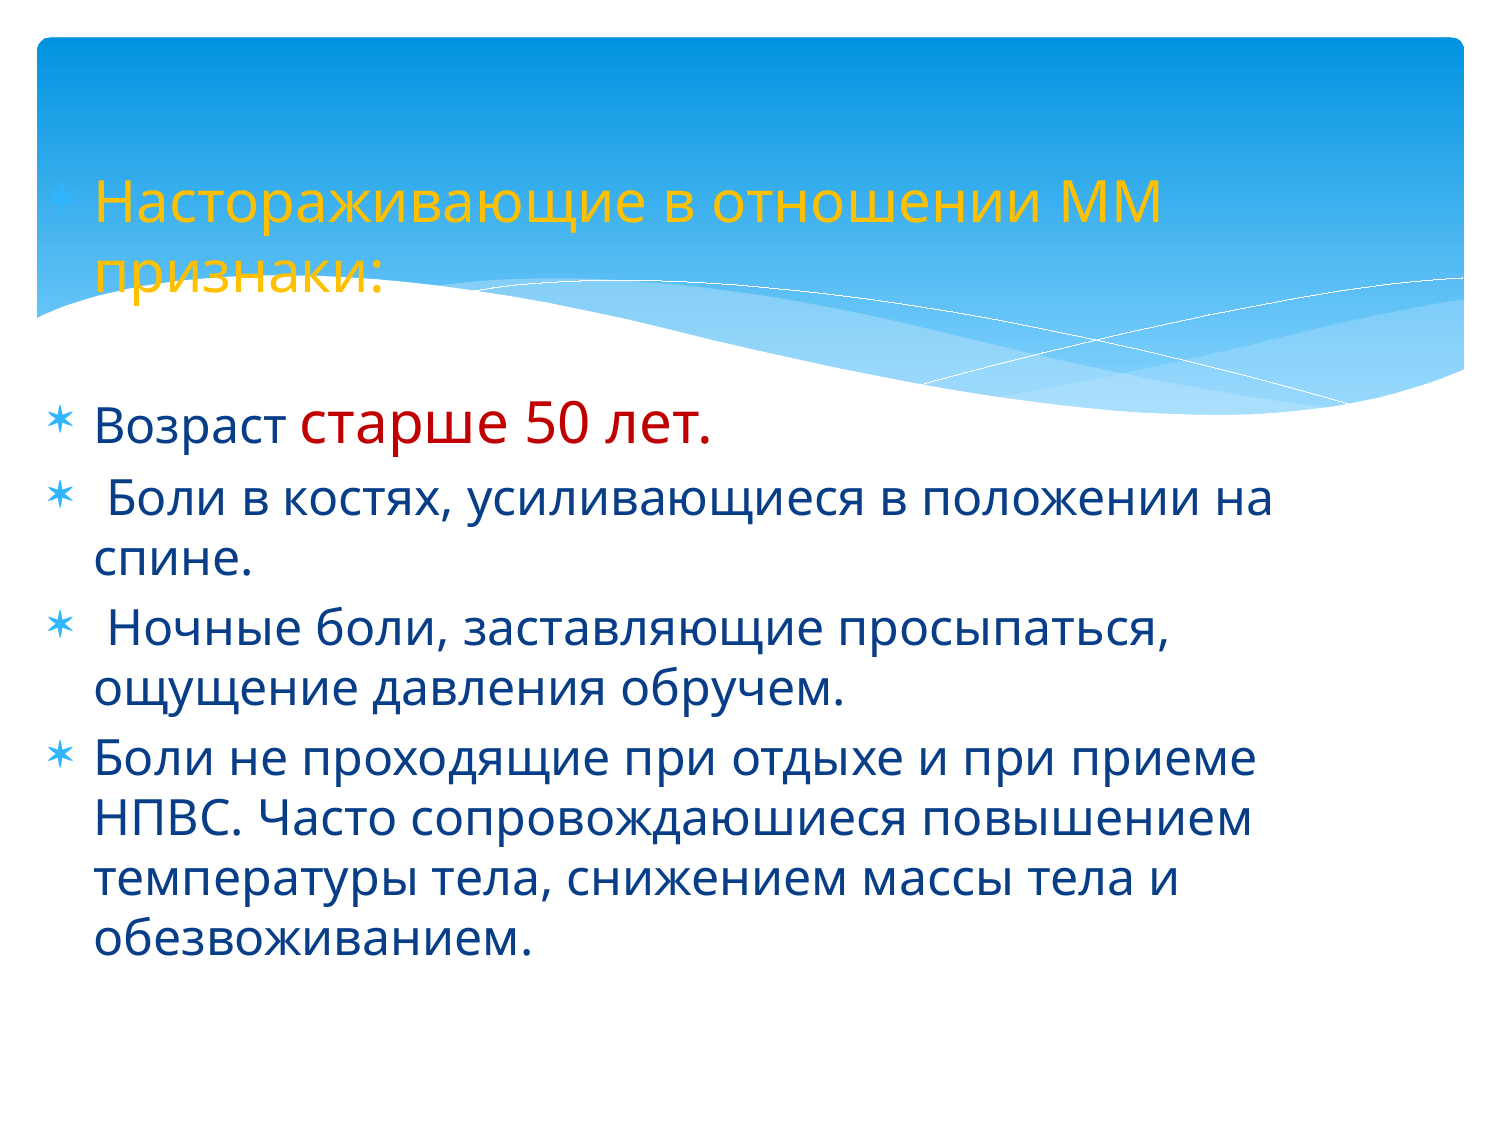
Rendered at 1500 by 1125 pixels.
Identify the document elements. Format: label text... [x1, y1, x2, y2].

list Настораживающие в отношении ММ признаки: Возраст старше 50 лет. Боли в костях, усиливающиеся в положении на спине. Ночные боли, заставляющие просыпаться, ощущение давления обручем. Боли не проходящие при отдыхе и при приеме НПВС. Часто сопровождаюшиеся повышением температуры тела, снижением массы тела и обезвоживанием. [33, 156, 1377, 1000]
